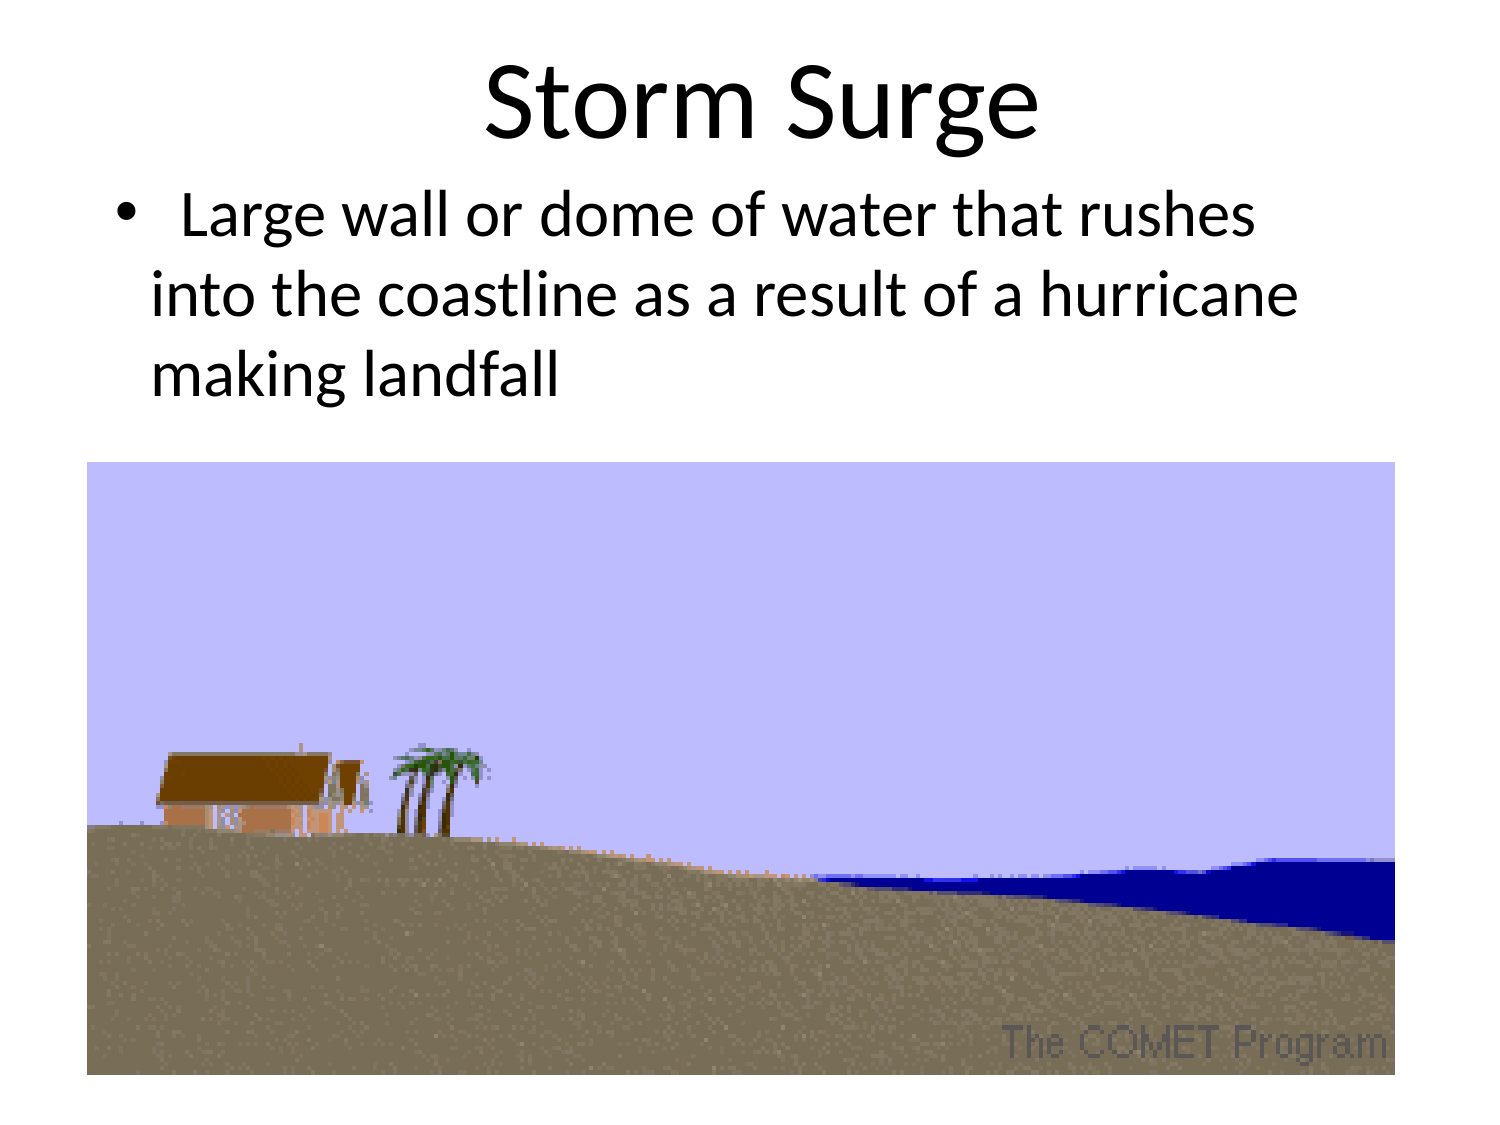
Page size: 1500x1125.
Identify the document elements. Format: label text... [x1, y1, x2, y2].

picture [87, 462, 1395, 1076]
text_box Large wall or dome of water that rushes into the coastline as a result of a hurricane making landfall [99, 162, 1338, 460]
title Storm Surge [87, 0, 1438, 188]
